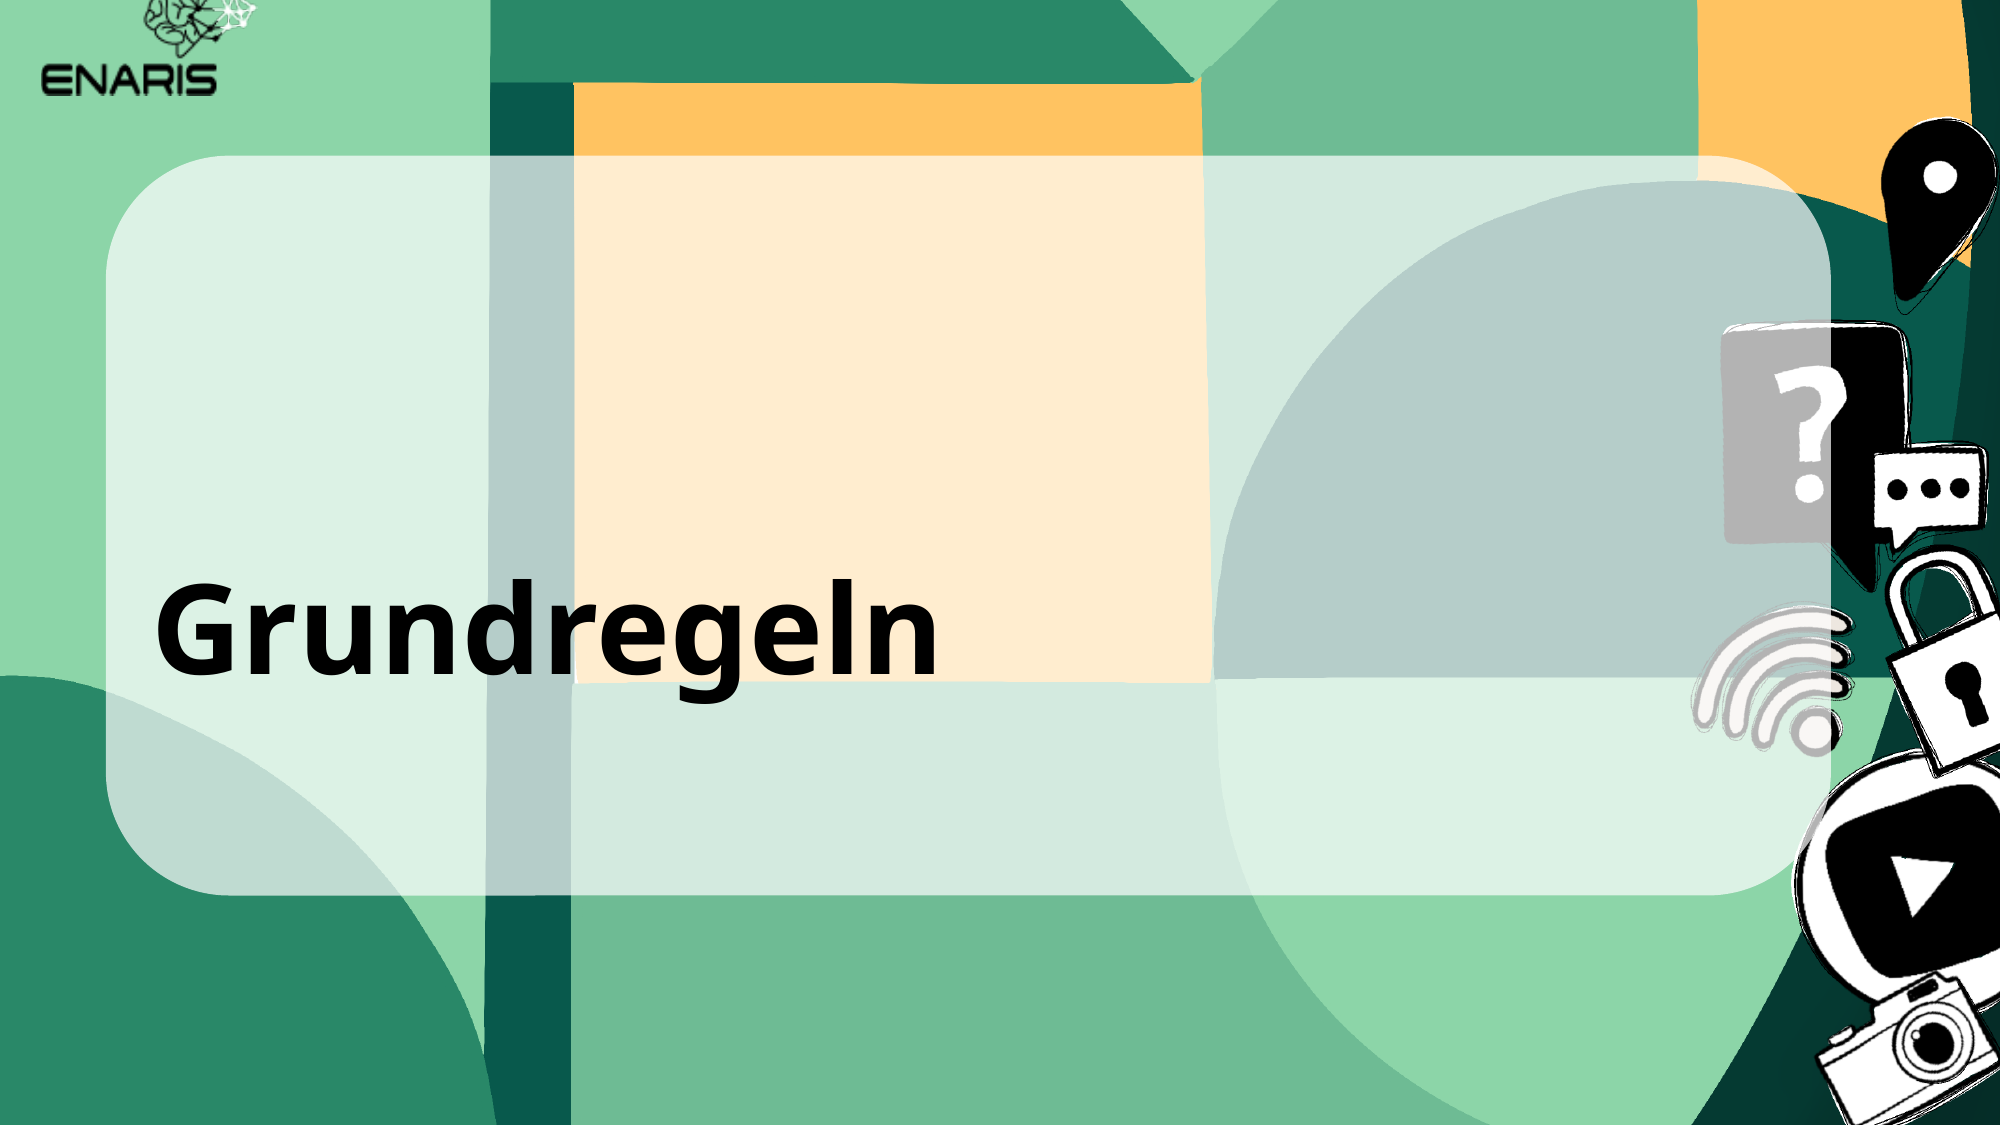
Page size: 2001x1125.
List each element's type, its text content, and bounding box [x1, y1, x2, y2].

title Grundregeln [136, 126, 1719, 710]
picture [0, 0, 2000, 1125]
